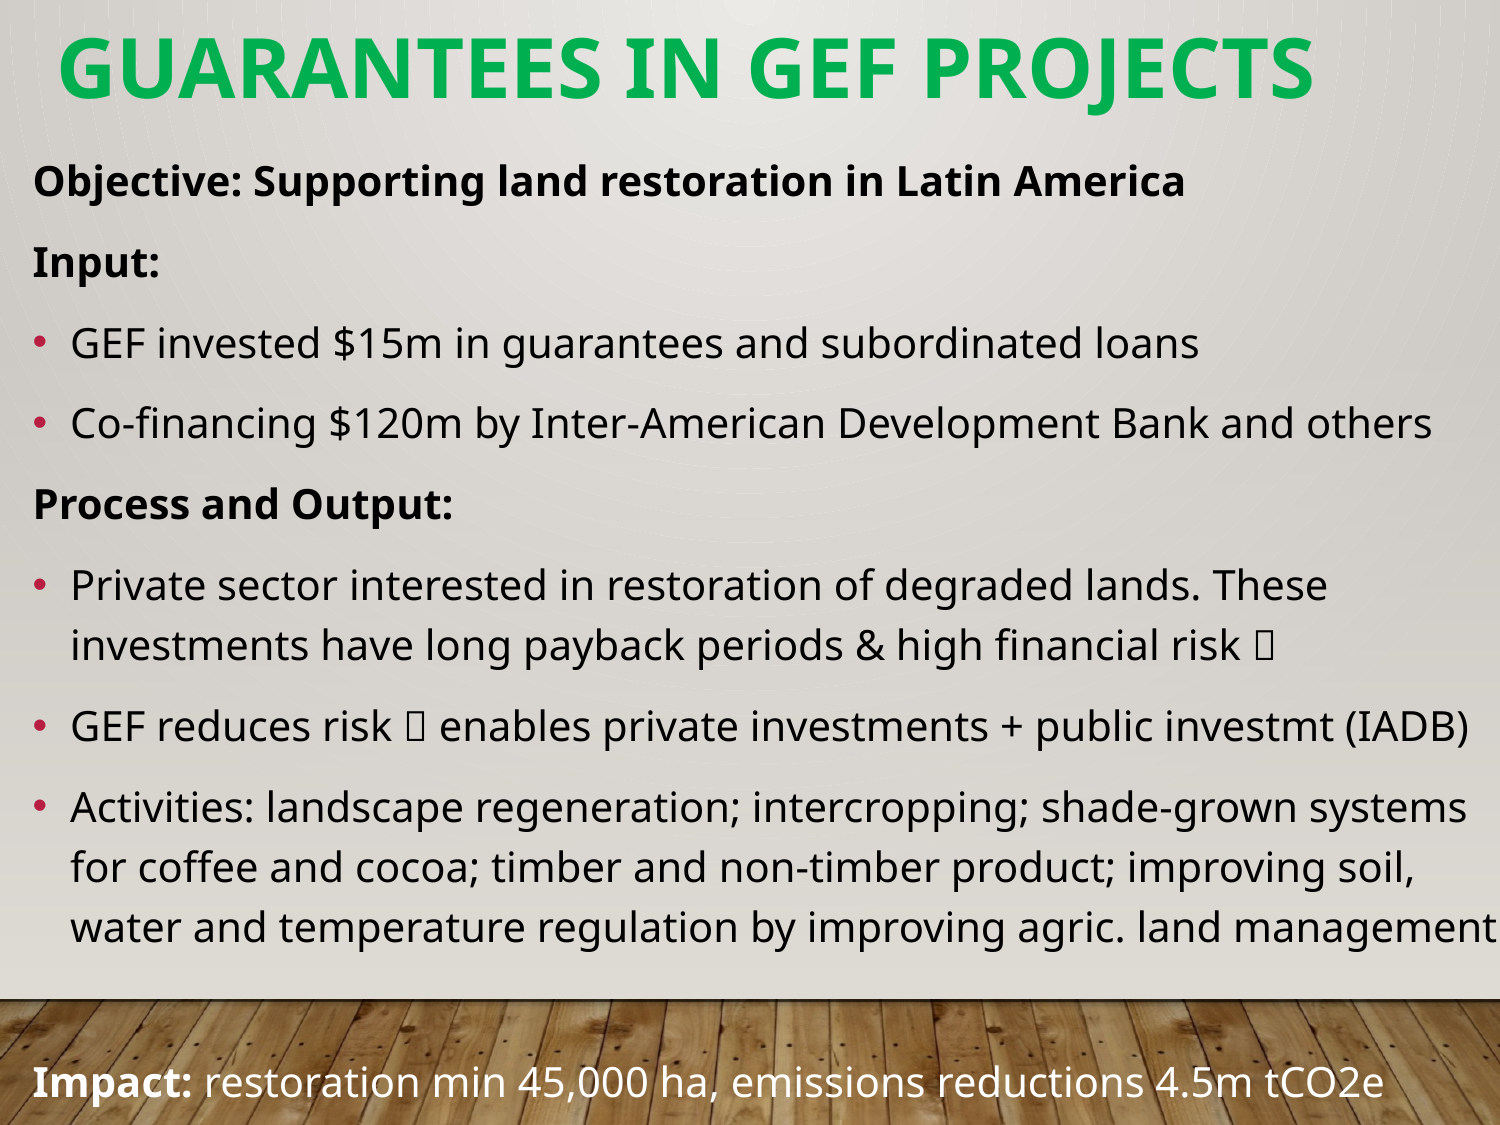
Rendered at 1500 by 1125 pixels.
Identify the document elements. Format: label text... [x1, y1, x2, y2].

picture [0, 999, 1500, 1125]
title Guarantees in GEF projects [41, 19, 1459, 192]
list Objective: Supporting land restoration in Latin America Input: GEF invested $15m in guarantees and subordinated loans Co-financing $120m by Inter-American Development Bank and others Process and Output: Private sector interested in restoration of degraded lands. These investments have long payback periods & high financial risk  GEF reduces risk  enables private investments + public investmt (IADB) Activities: landscape regeneration; intercropping; shade-grown systems for coffee and cocoa; timber and non-timber product; improving soil, water and temperature regulation by improving agric. land management Impact: restoration min 45,000 ha, emissions reductions 4.5m tCO2e [17, 137, 1500, 955]
